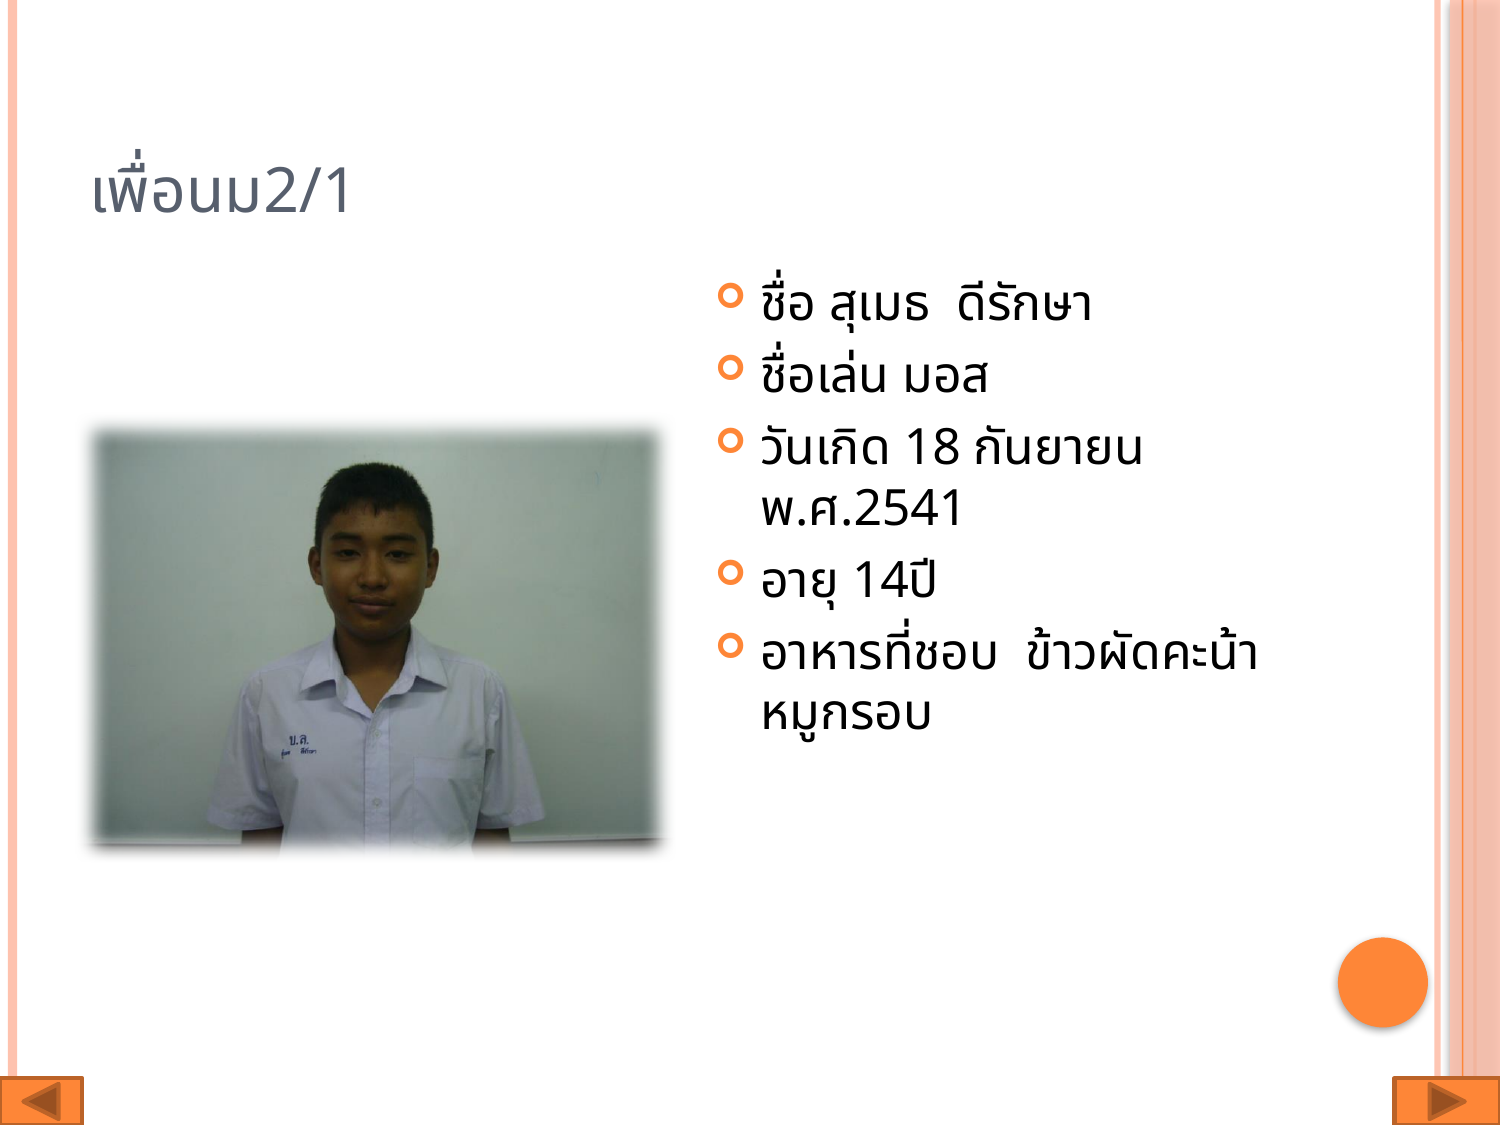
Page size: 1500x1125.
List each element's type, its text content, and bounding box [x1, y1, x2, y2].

text_box [0, 1076, 84, 1125]
title เพื่อนม2/1 [75, 45, 1300, 233]
list ชื่อ สุเมธ ดีรักษา ชื่อเล่น มอส วันเกิด 18 กันยายน พ.ศ.2541 อายุ 14ปี อาหารที่ชอบ ข้าวผัดคะน้าหมูกรอบ [700, 262, 1301, 1013]
text_box [1392, 1076, 1500, 1125]
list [74, 411, 676, 863]
